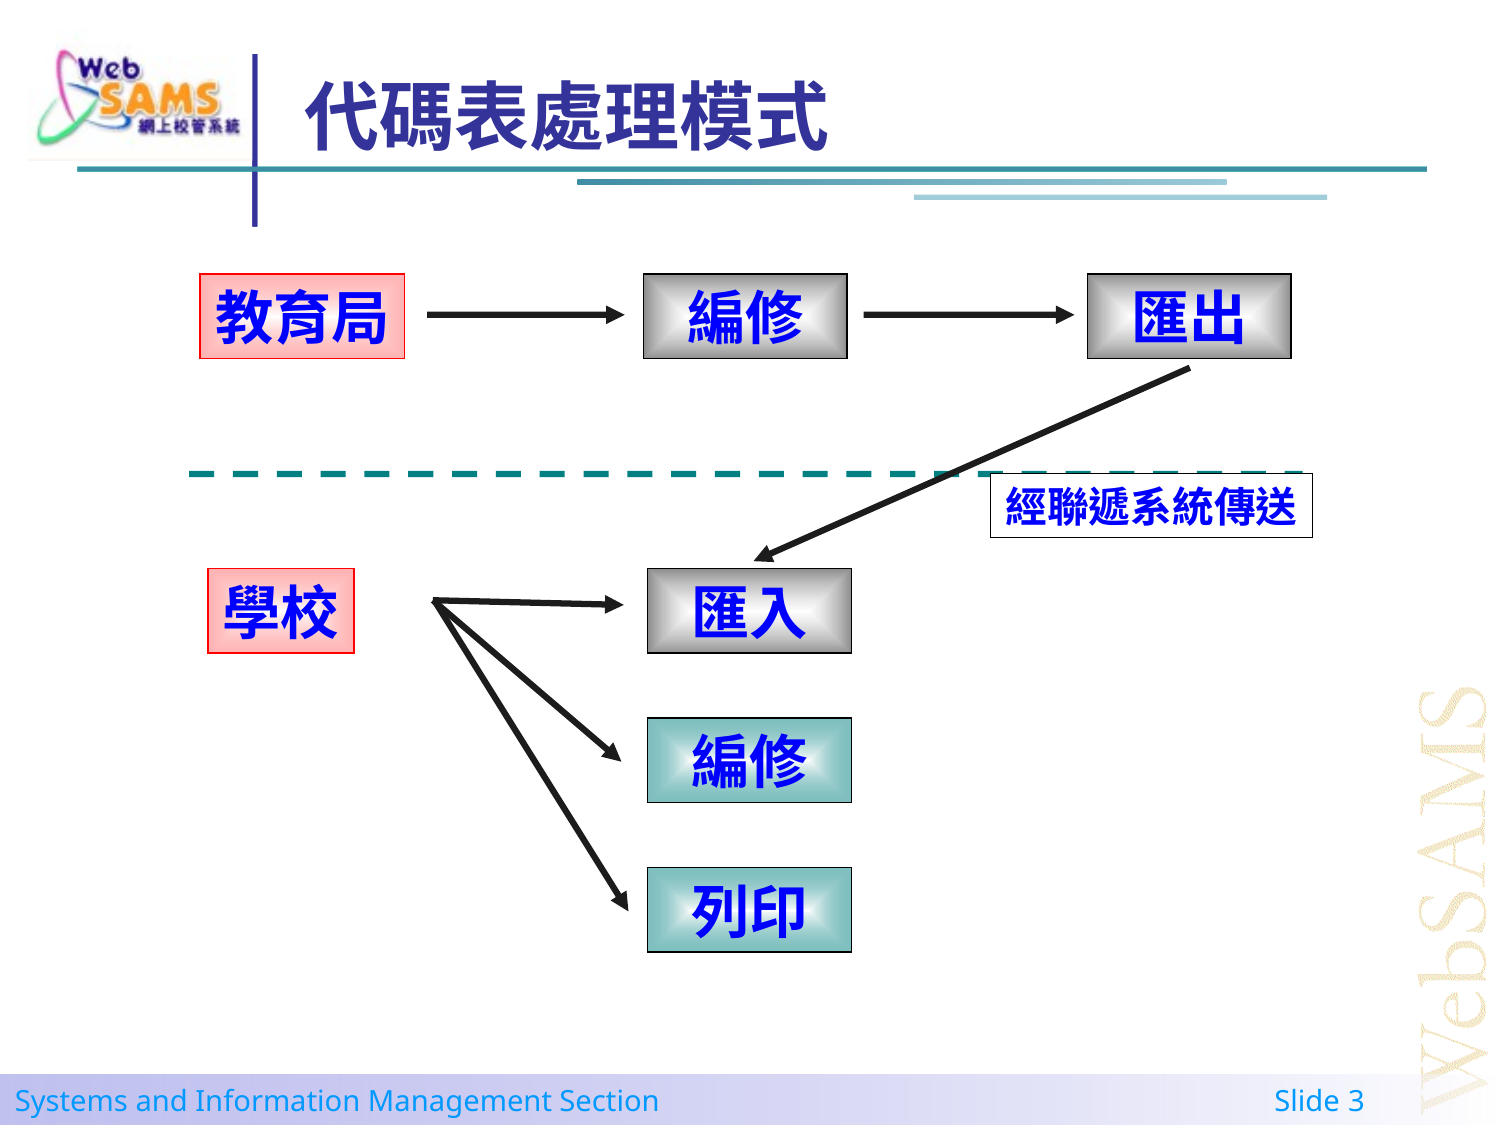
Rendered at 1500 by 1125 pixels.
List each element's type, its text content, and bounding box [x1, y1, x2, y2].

text_box [435, 602, 629, 912]
text_box 教育局 [200, 273, 405, 359]
picture [27, 29, 253, 161]
title 代碼表處理模式 [289, 41, 1465, 167]
text_box [437, 603, 622, 762]
text_box [753, 367, 1190, 562]
text_box 學校 [207, 568, 354, 654]
text_box 匯入 [647, 568, 852, 654]
text_box 編修 [647, 717, 852, 803]
text_box [863, 308, 1075, 322]
text_box 編修 [643, 273, 848, 359]
text_box 經聯遞系統傳送 [990, 473, 1313, 538]
text_box [434, 598, 624, 611]
text_box [427, 308, 625, 322]
text_box 匯出 [1087, 273, 1292, 359]
text_box 列印 [647, 867, 852, 953]
picture [1393, 679, 1500, 1074]
